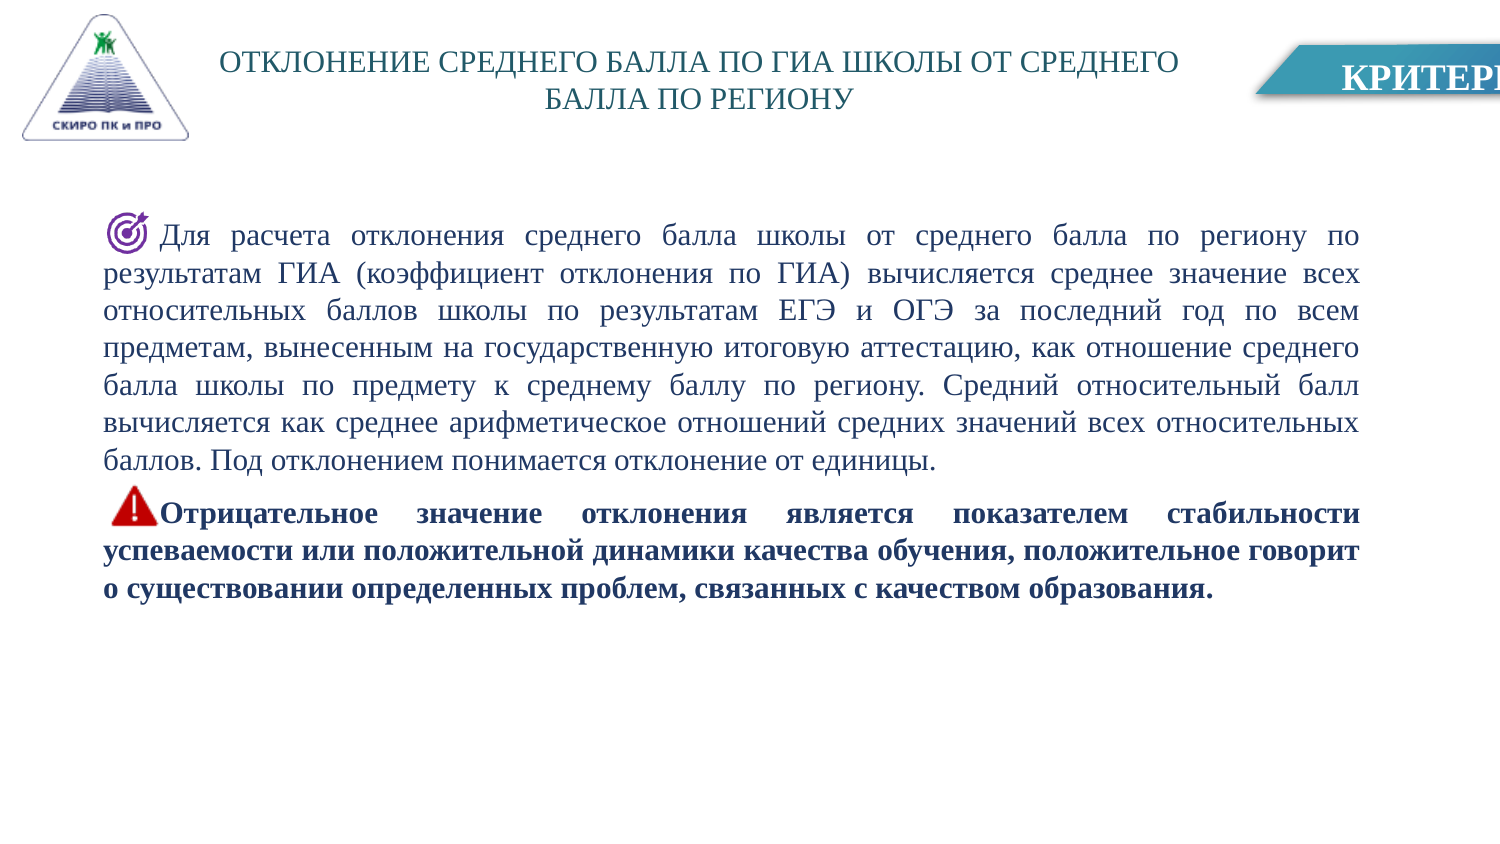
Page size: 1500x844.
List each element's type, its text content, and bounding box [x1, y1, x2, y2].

text_box Для расчета отклонения среднего балла школы от среднего балла по региону по результатам ГИА (коэффициент отклонения по ГИА) вычисляется среднее значение всех относительных баллов школы по результатам ЕГЭ и ОГЭ за последний год по всем предметам, вынесенным на государственную итоговую аттестацию, как отношение среднего балла школы по предмету к среднему баллу по региону. Средний относительный балл вычисляется как среднее арифметическое отношений средних значений всех относительных баллов. Под отклонением понимается отклонение от единицы. Отрицательное значение отклонения является показателем стабильности успеваемости или положительной динамики качества обучения, положительное говорит о существовании определенных проблем, связанных с качеством образования. [88, 207, 1376, 612]
picture [22, 14, 189, 141]
text_box ОТКЛОНЕНИЕ СРЕДНЕГО БАЛЛА ПО ГИА ШКОЛЫ ОТ СРЕДНЕГО БАЛЛА ПО РЕГИОНУ [203, 33, 1196, 124]
picture [109, 480, 160, 531]
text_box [1313, 0, 1500, 198]
picture [102, 206, 153, 258]
